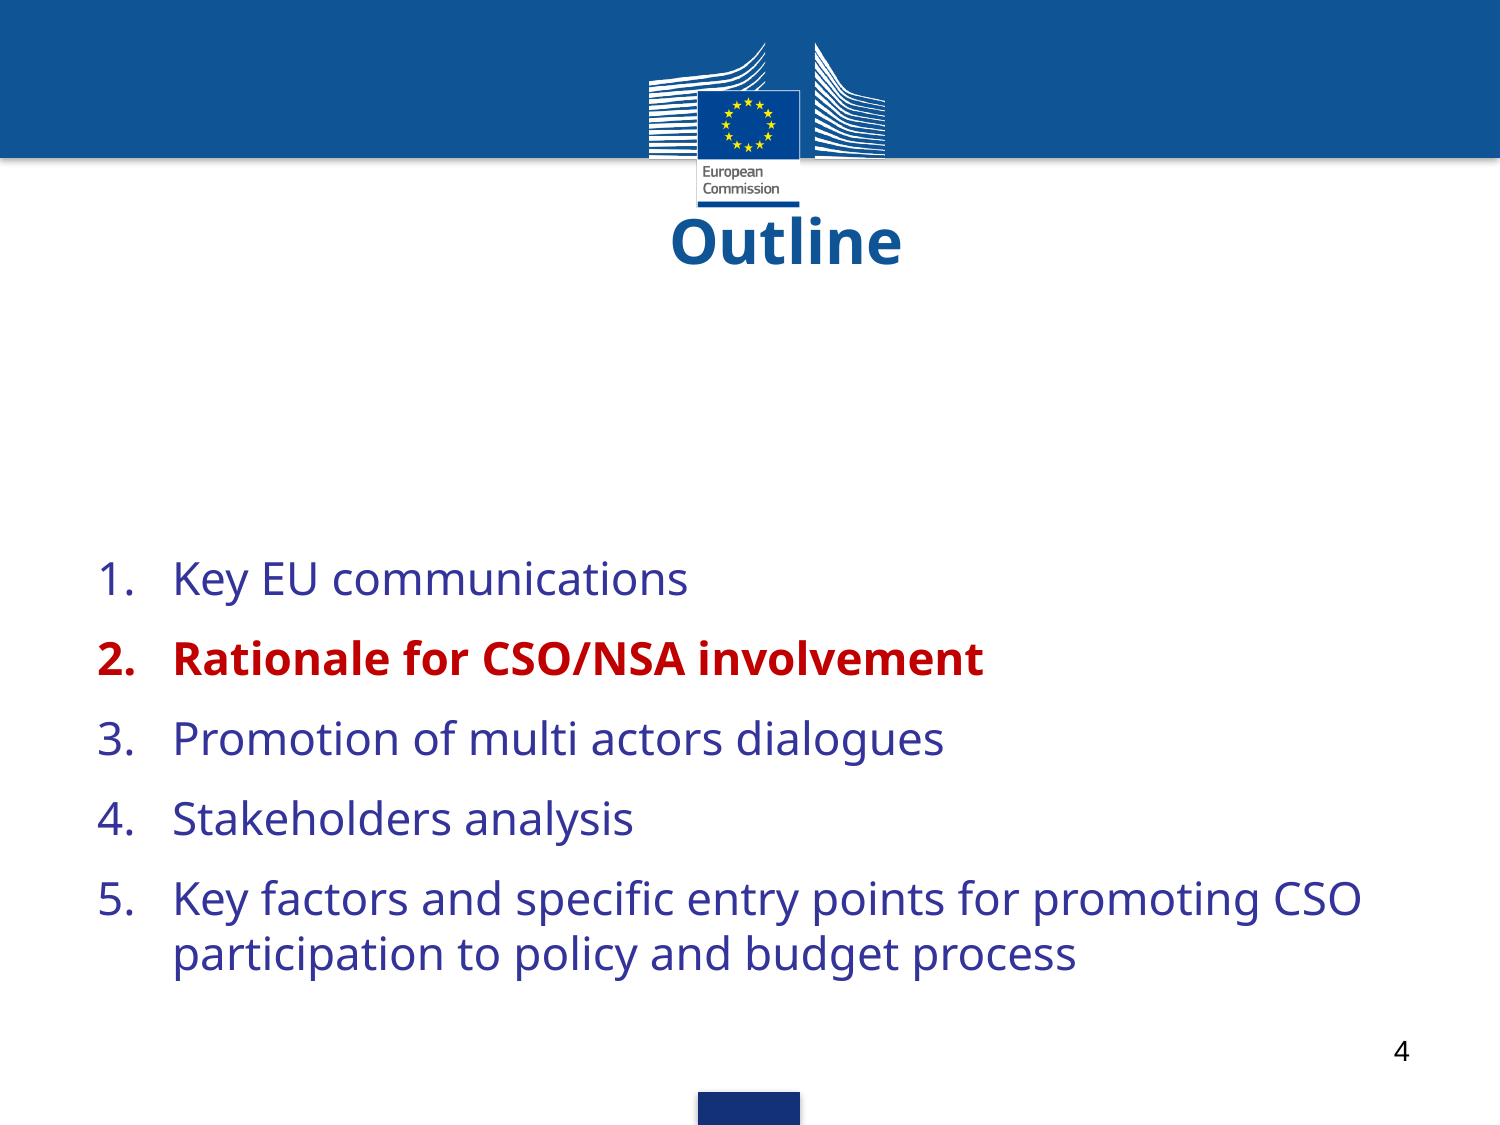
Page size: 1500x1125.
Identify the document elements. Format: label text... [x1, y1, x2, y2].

list Key EU communications Rationale for CSO/NSA involvement Promotion of multi actors dialogues Stakeholders analysis Key factors and specific entry points for promoting CSO participation to policy and budget process [81, 302, 1433, 1083]
picture [649, 42, 885, 175]
title Outline [81, 175, 1433, 302]
slide_number 4 [1074, 1024, 1426, 1103]
